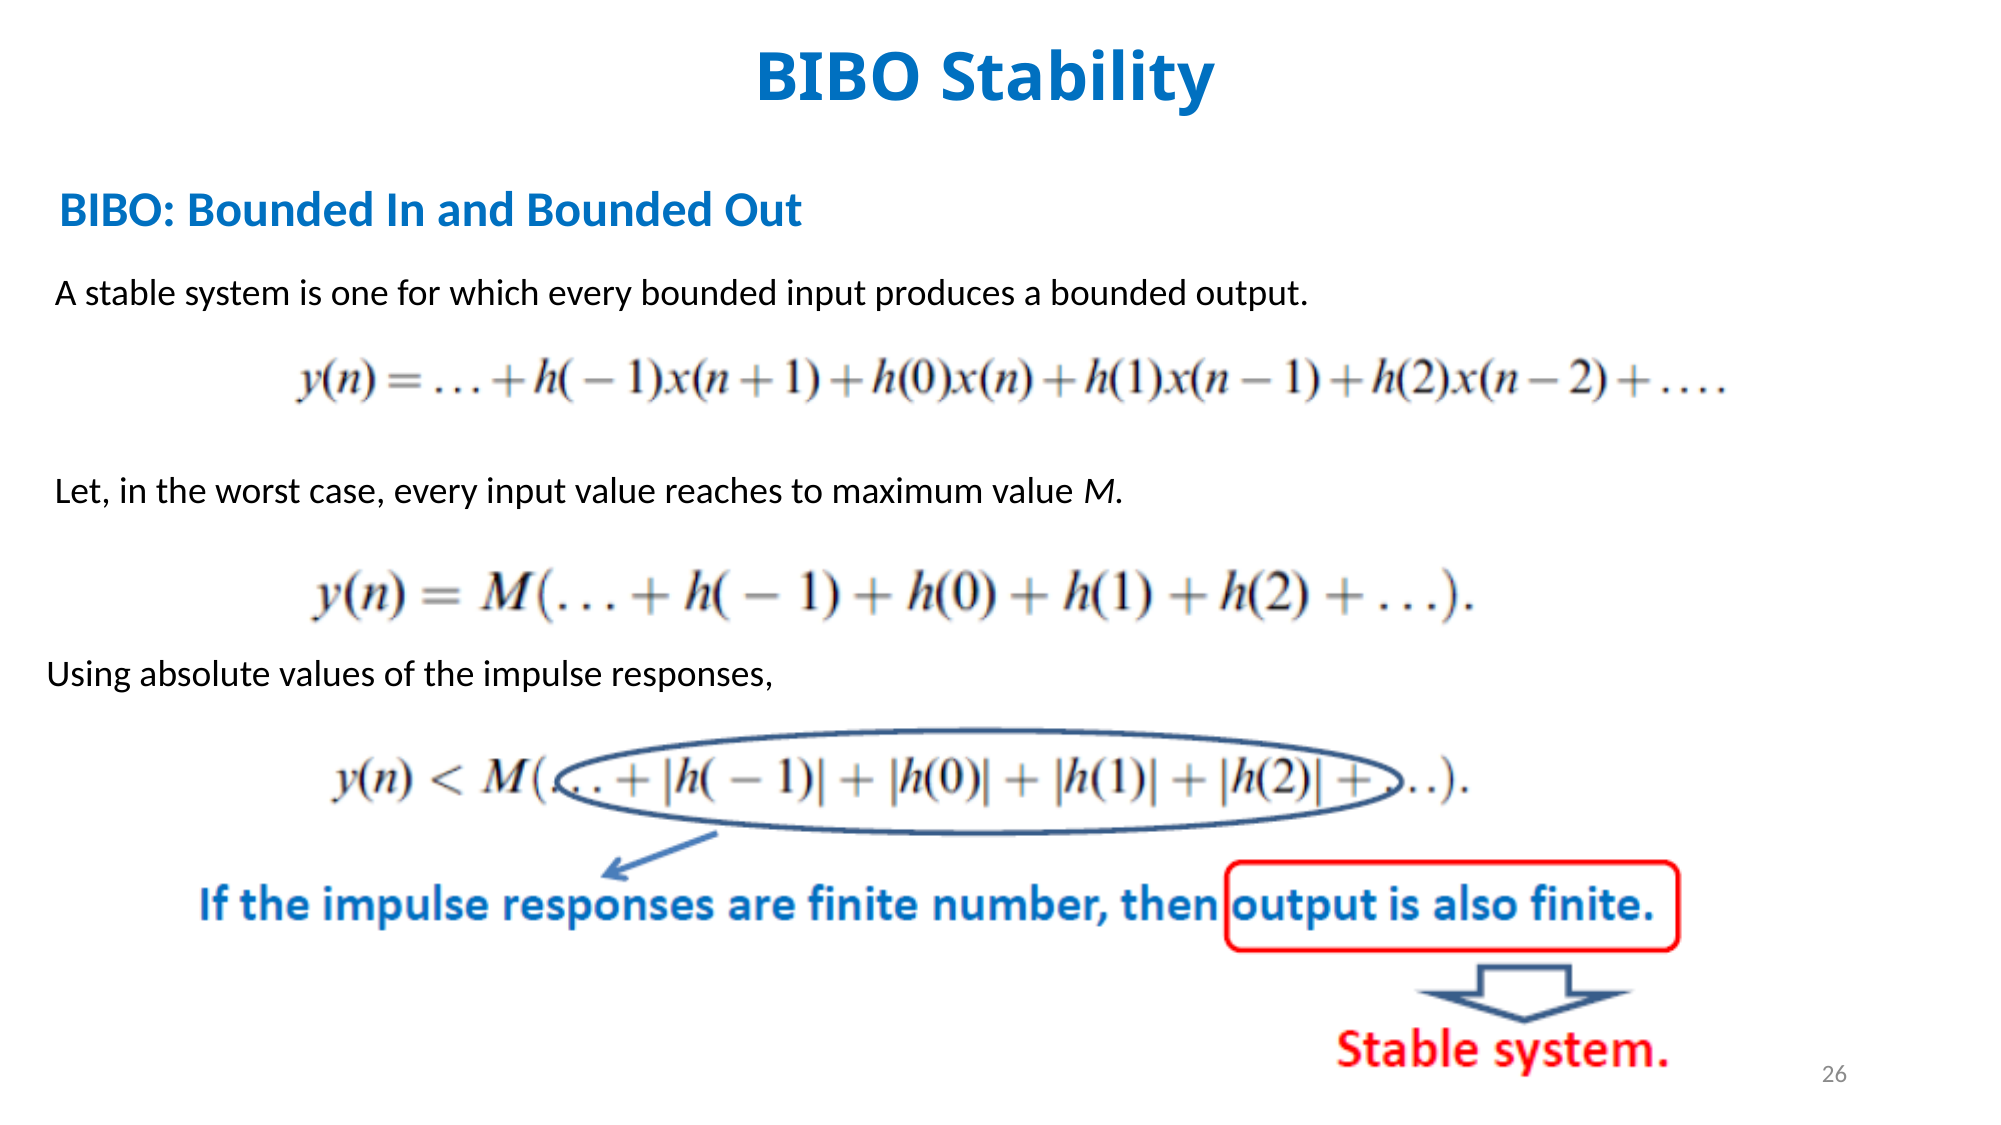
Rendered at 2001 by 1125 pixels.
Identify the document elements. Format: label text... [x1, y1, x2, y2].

text_box Using absolute values of the impulse responses, [31, 641, 790, 701]
picture [302, 561, 1493, 639]
picture [174, 717, 1694, 1082]
slide_number 26 [1412, 1042, 1863, 1103]
text_box Let, in the worst case, every input value reaches to maximum value M. [39, 458, 1690, 518]
text_box BIBO Stability [739, 26, 1232, 122]
text_box BIBO: Bounded In and Bounded Out [44, 169, 818, 244]
text_box A stable system is one for which every bounded input produces a bounded output. [39, 260, 1858, 321]
picture [278, 350, 1749, 429]
